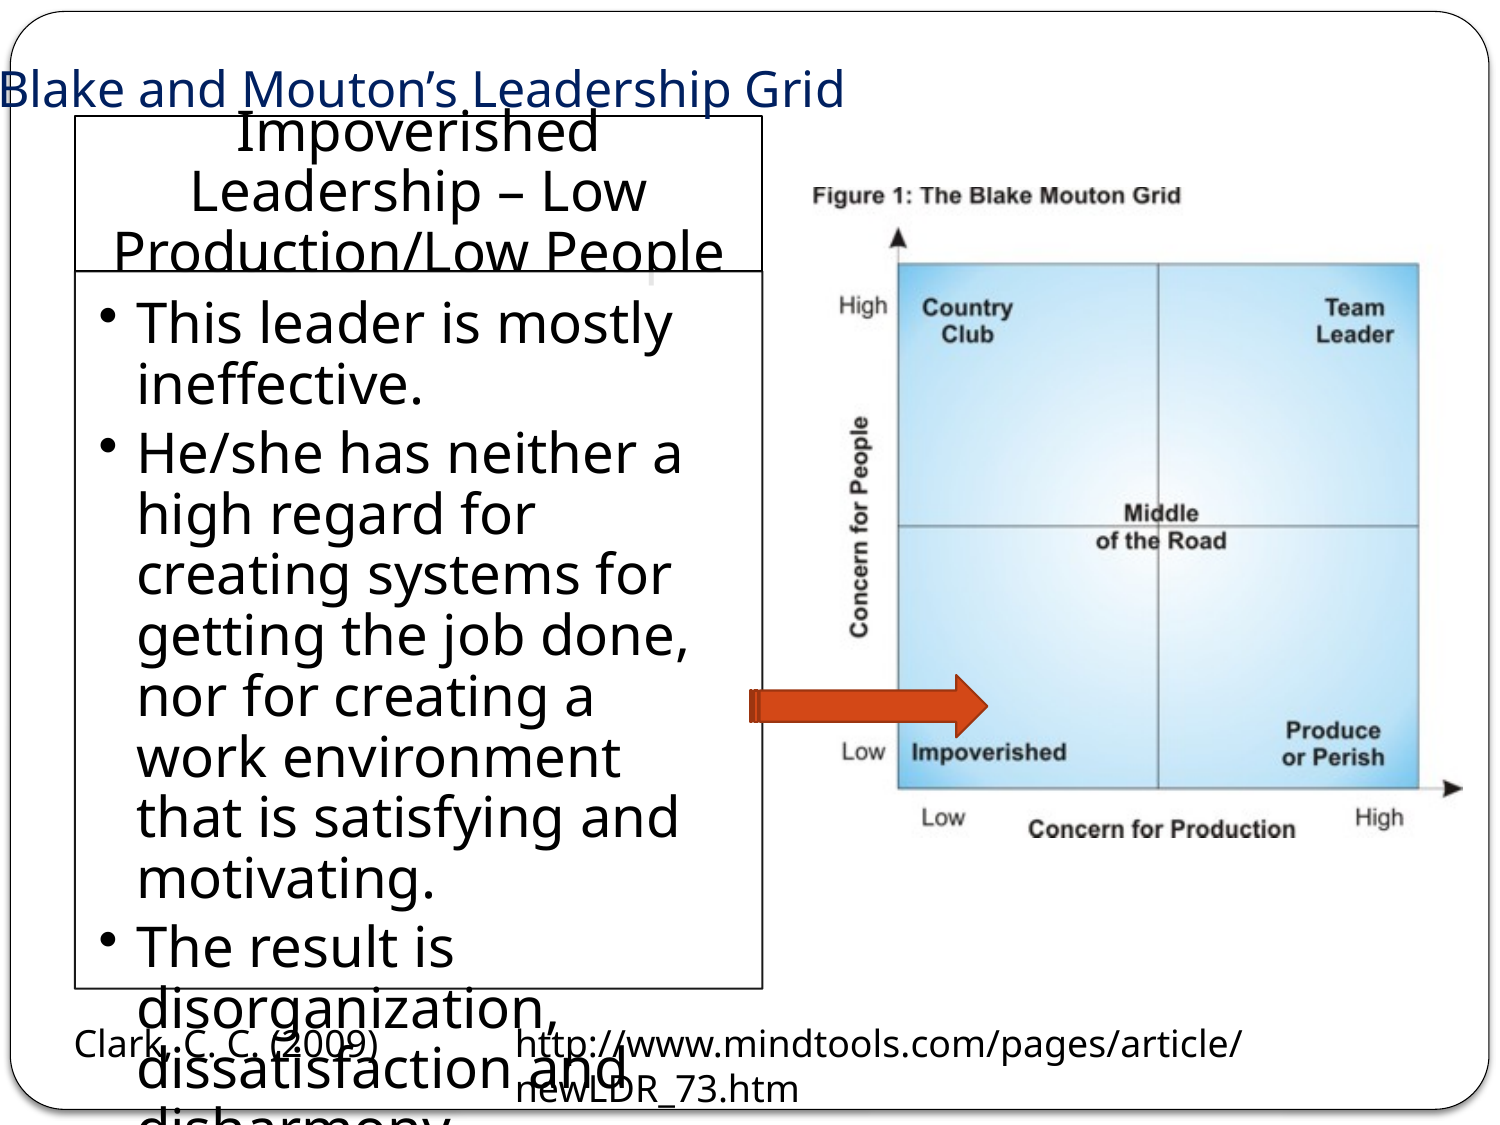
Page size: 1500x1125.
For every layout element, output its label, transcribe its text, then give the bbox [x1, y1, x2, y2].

text_box http://www.mindtools.com/pages/article/newLDR_73.htm [500, 1012, 1450, 1118]
picture [812, 187, 1463, 838]
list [74, 99, 763, 1006]
text_box Blake and Mouton’s Leadership Grid [0, 49, 861, 125]
text_box Clark, C. C. (2009) [58, 1012, 394, 1073]
text_box [768, 689, 806, 723]
